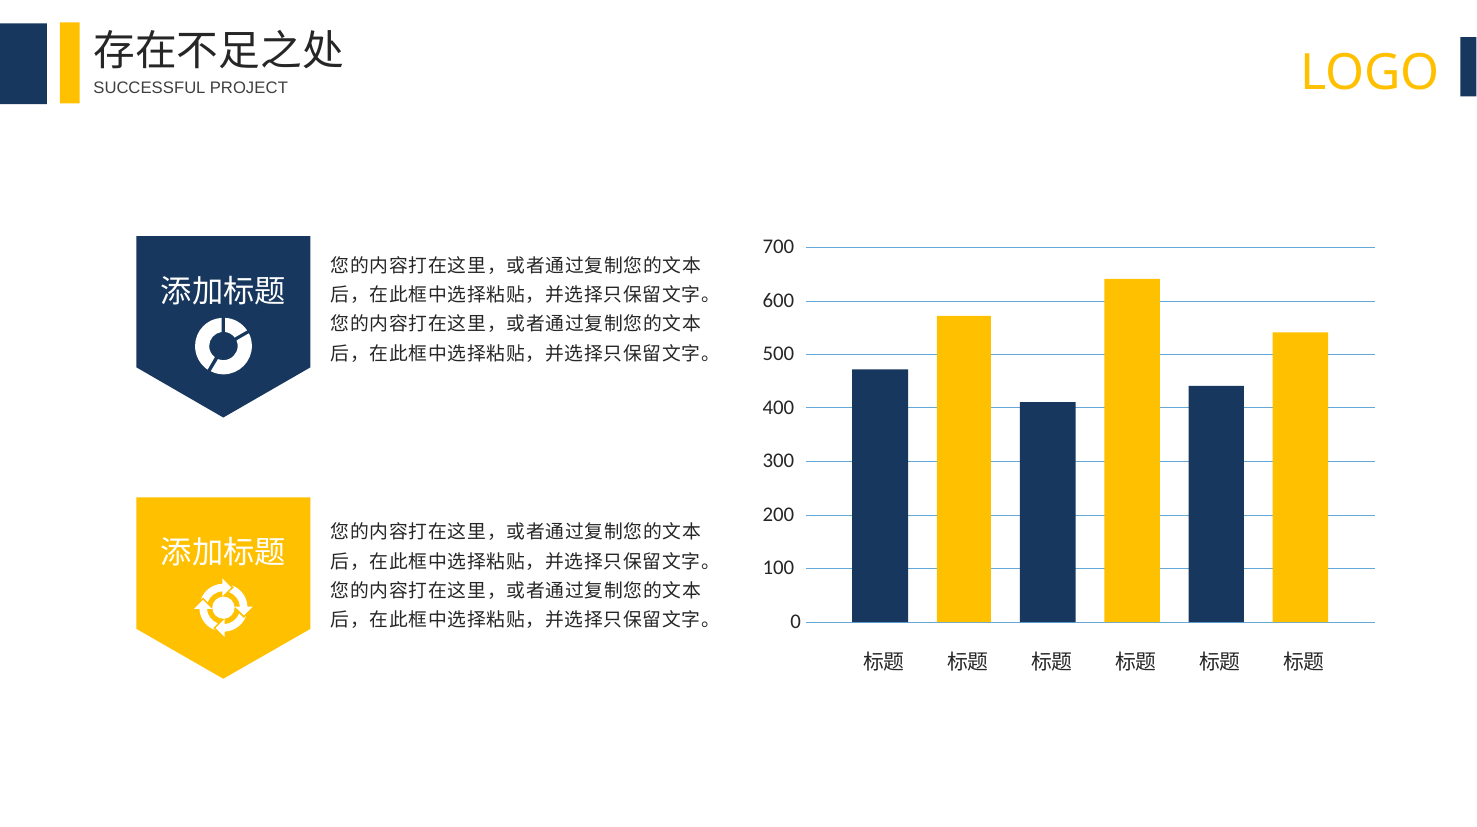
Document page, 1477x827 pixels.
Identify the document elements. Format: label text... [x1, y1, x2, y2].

text_box [195, 317, 222, 370]
text_box [225, 317, 248, 338]
text_box [936, 315, 991, 623]
text_box 添加标题 [136, 236, 311, 418]
text_box 500 [747, 332, 810, 373]
text_box 400 [747, 385, 810, 426]
text_box 100 [747, 546, 810, 587]
text_box [852, 369, 909, 623]
text_box 存在不足之处 [93, 23, 359, 74]
text_box [194, 578, 253, 637]
text_box 200 [747, 492, 810, 533]
text_box 600 [747, 278, 810, 319]
text_box 您的内容打在这里，或者通过复制您的文本后，在此框中选择粘贴，并选择只保留文字。您的内容打在这里，或者通过复制您的文本后，在此框中选择粘贴，并选择只保留文字。 [319, 507, 713, 636]
text_box [1019, 402, 1076, 623]
text_box [1188, 385, 1244, 623]
text_box 标题 [932, 641, 1004, 682]
text_box 标题 [1100, 641, 1172, 682]
text_box LOGO [1289, 33, 1477, 105]
text_box 300 [747, 439, 810, 480]
text_box 标题 [1016, 641, 1088, 682]
text_box [210, 333, 252, 375]
text_box SUCCESSFUL PROJECT [93, 76, 359, 97]
text_box 0 [775, 599, 816, 640]
text_box [0, 21, 49, 106]
text_box 700 [747, 225, 810, 266]
text_box [1272, 332, 1329, 623]
text_box [1458, 35, 1477, 99]
text_box 标题 [848, 641, 920, 682]
text_box 您的内容打在这里，或者通过复制您的文本后，在此框中选择粘贴，并选择只保留文字。您的内容打在这里，或者通过复制您的文本后，在此框中选择粘贴，并选择只保留文字。 [319, 241, 713, 370]
text_box 添加标题 [136, 497, 311, 679]
text_box 标题 [1268, 641, 1340, 682]
text_box [1104, 278, 1160, 623]
text_box 标题 [1184, 641, 1256, 682]
text_box [58, 20, 82, 105]
